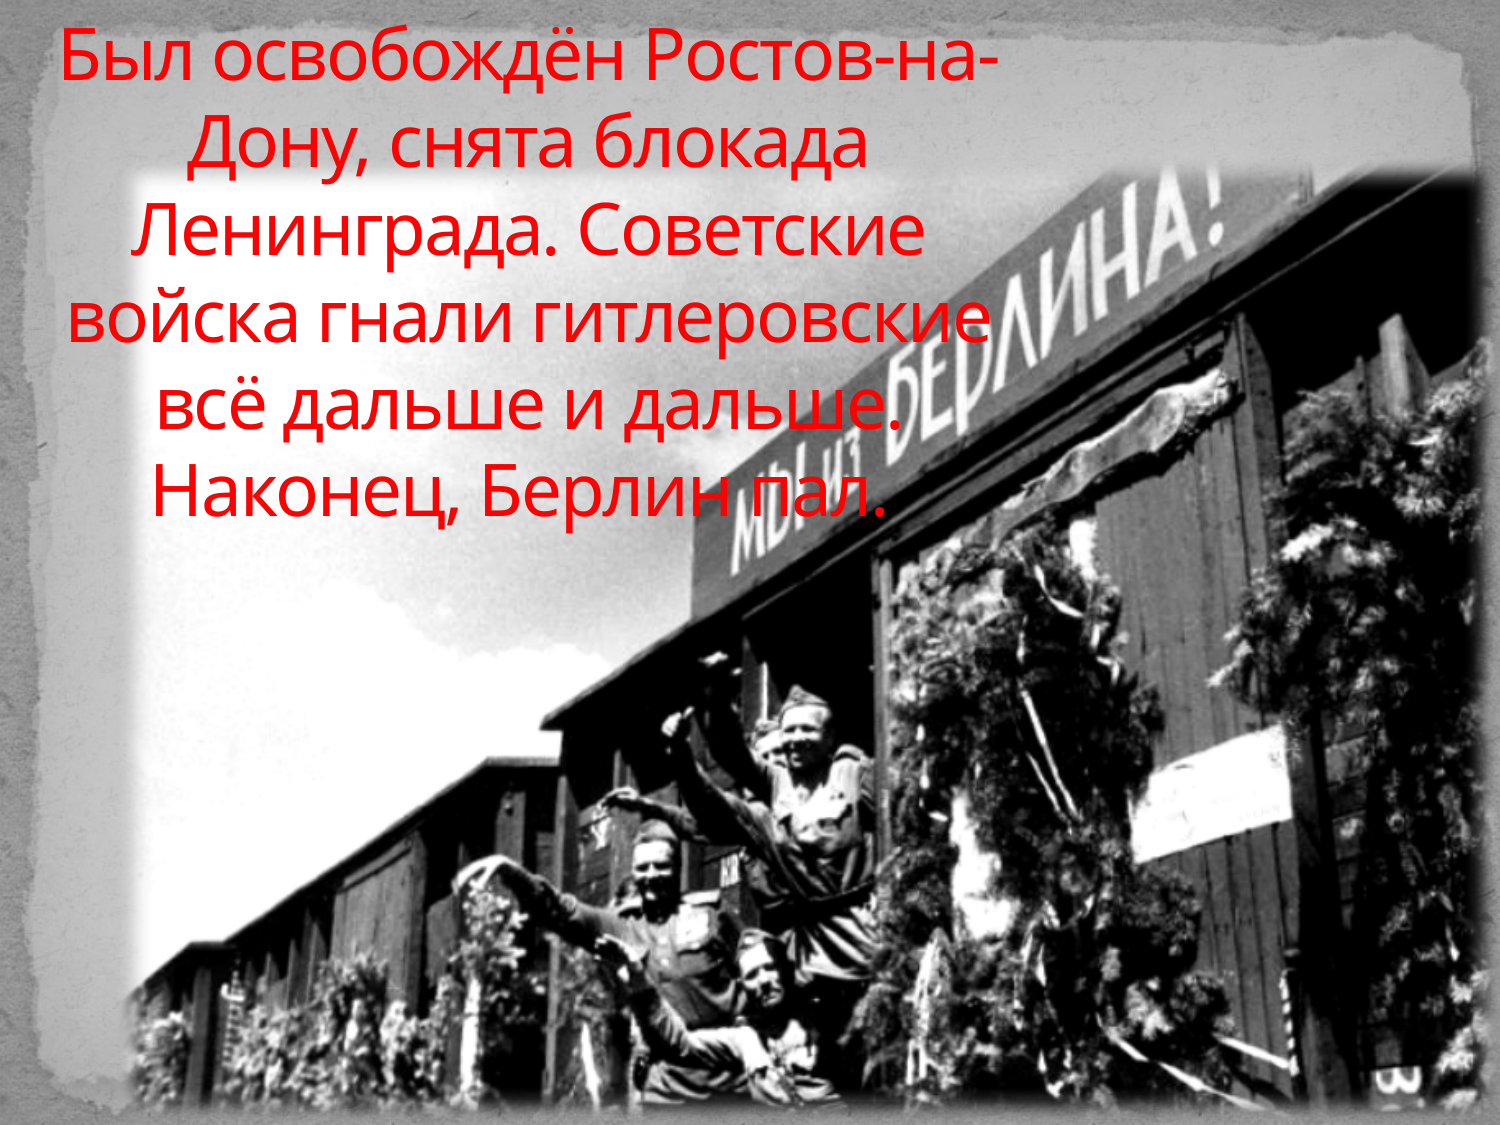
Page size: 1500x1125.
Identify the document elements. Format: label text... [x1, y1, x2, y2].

title Был освобождён Ростов-на-Дону, снята блокада Ленинграда. Советские войска гнали гитлеровские всё дальше и дальше. Наконец, Берлин пал. [0, 0, 1058, 539]
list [120, 160, 1498, 1122]
